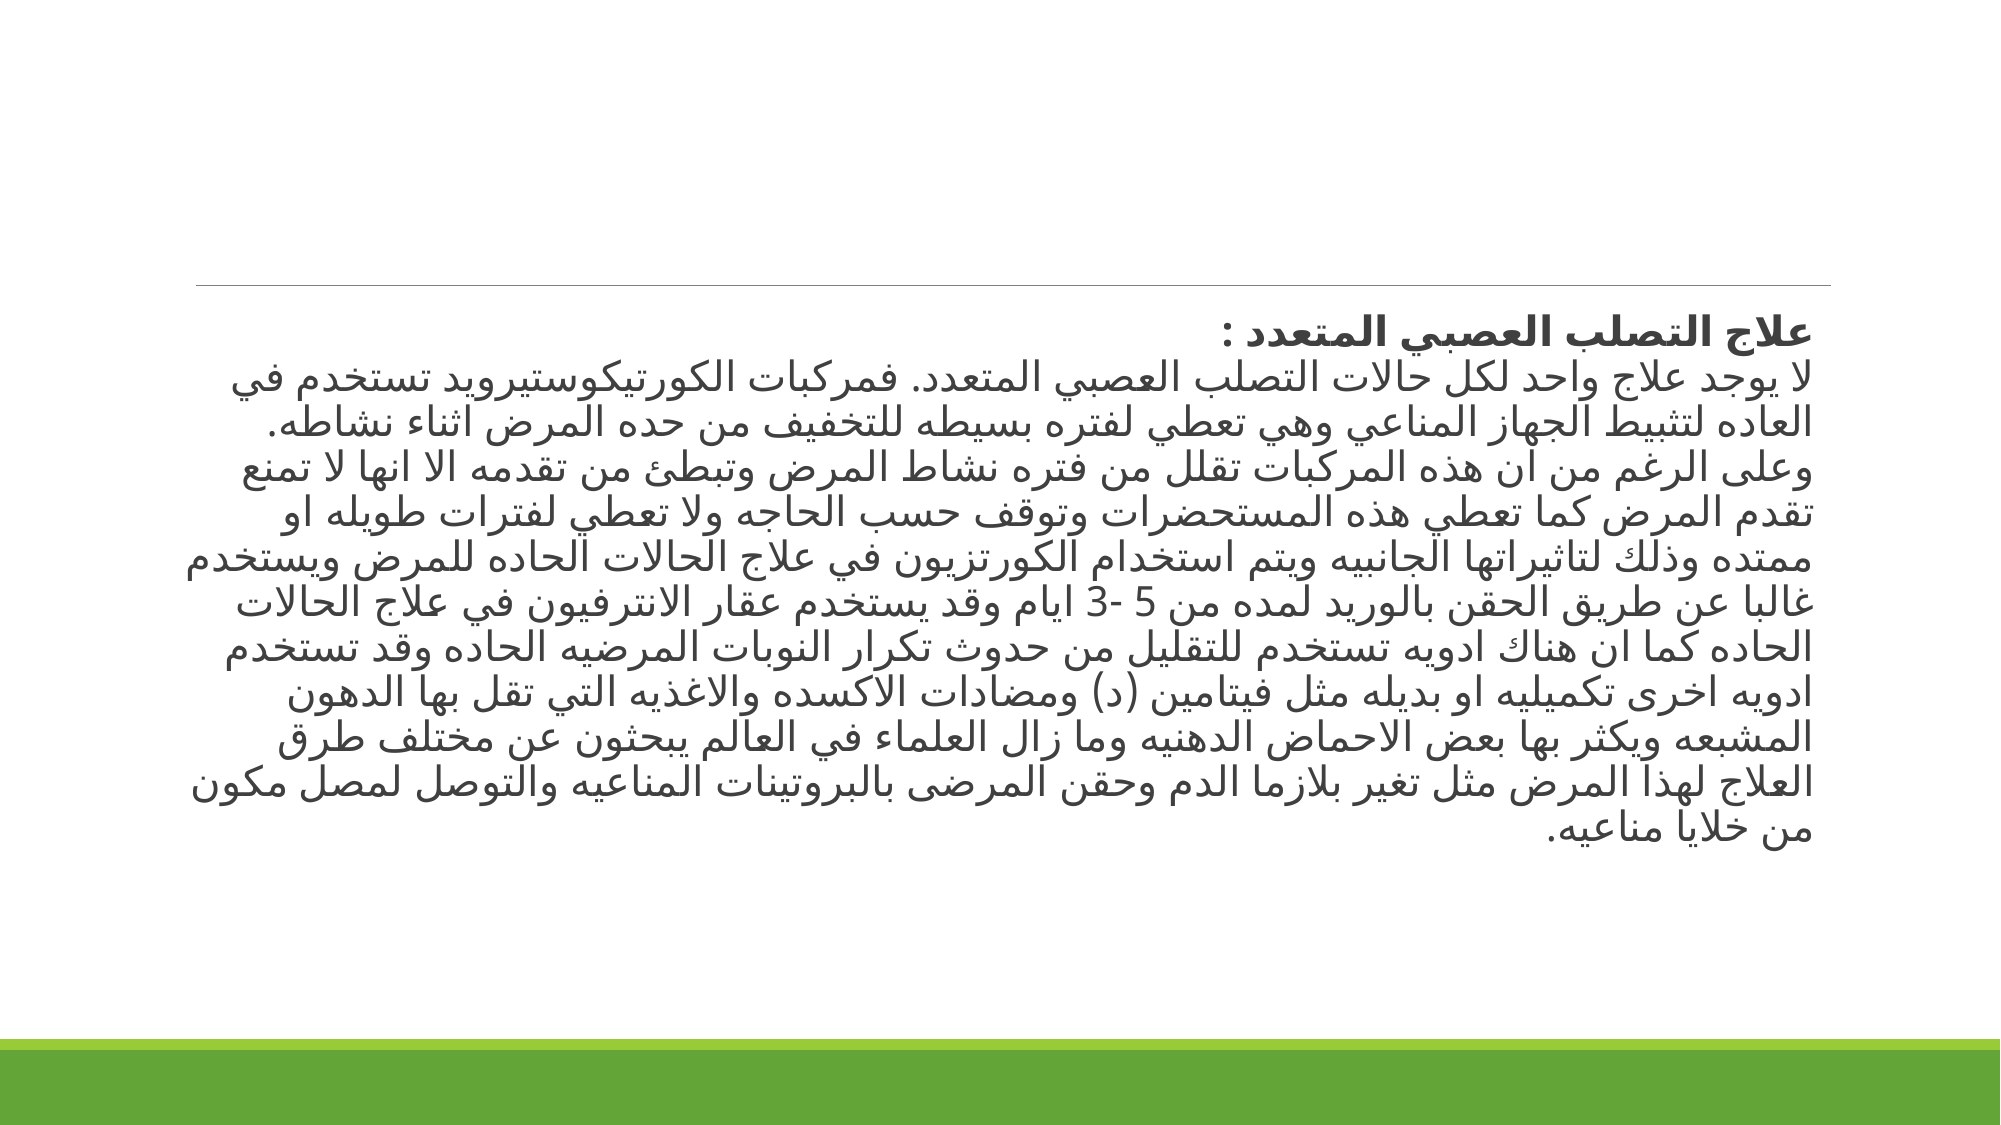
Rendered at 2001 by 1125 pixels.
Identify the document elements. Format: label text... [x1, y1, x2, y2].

list علاج التصلب العصبي المتعدد : لا يوجد علاج واحد لكل حالات التصلب العصبي المتعدد. فمركبات الكورتيكوستيرويد تستخدم في العاده لتثبيط الجهاز المناعي وهي تعطي لفتره بسيطه للتخفيف من حده المرض اثناء نشاطه. وعلى الرغم من ان هذه المركبات تقلل من فتره نشاط المرض وتبطئ من تقدمه الا انها لا تمنع تقدم المرض كما تعطي هذه المستحضرات وتوقف حسب الحاجه ولا تعطي لفترات طويله او ممتده وذلك لتاثيراتها الجانبيه ويتم استخدام الكورتزيون في علاج الحالات الحاده للمرض ويستخدم غالبا عن طريق الحقن بالوريد لمده من 5 -3 ايام وقد يستخدم عقار الانترفيون في علاج الحالات الحاده كما ان هناك ادويه تستخدم للتقليل من حدوث تكرار النوبات المرضيه الحاده وقد تستخدم ادويه اخرى تكميليه او بديله مثل فيتامين (د) ومضادات الاكسده والاغذيه التي تقل بها الدهون المشبعه ويكثر بها بعض الاحماض الدهنيه وما زال العلماء في العالم يبحثون عن مختلف طرق العلاج لهذا المرض مثل تغير بلازما الدم وحقن المرضى بالبروتينات المناعيه والتوصل لمصل مكون من خلايا مناعيه. [180, 302, 1830, 963]
